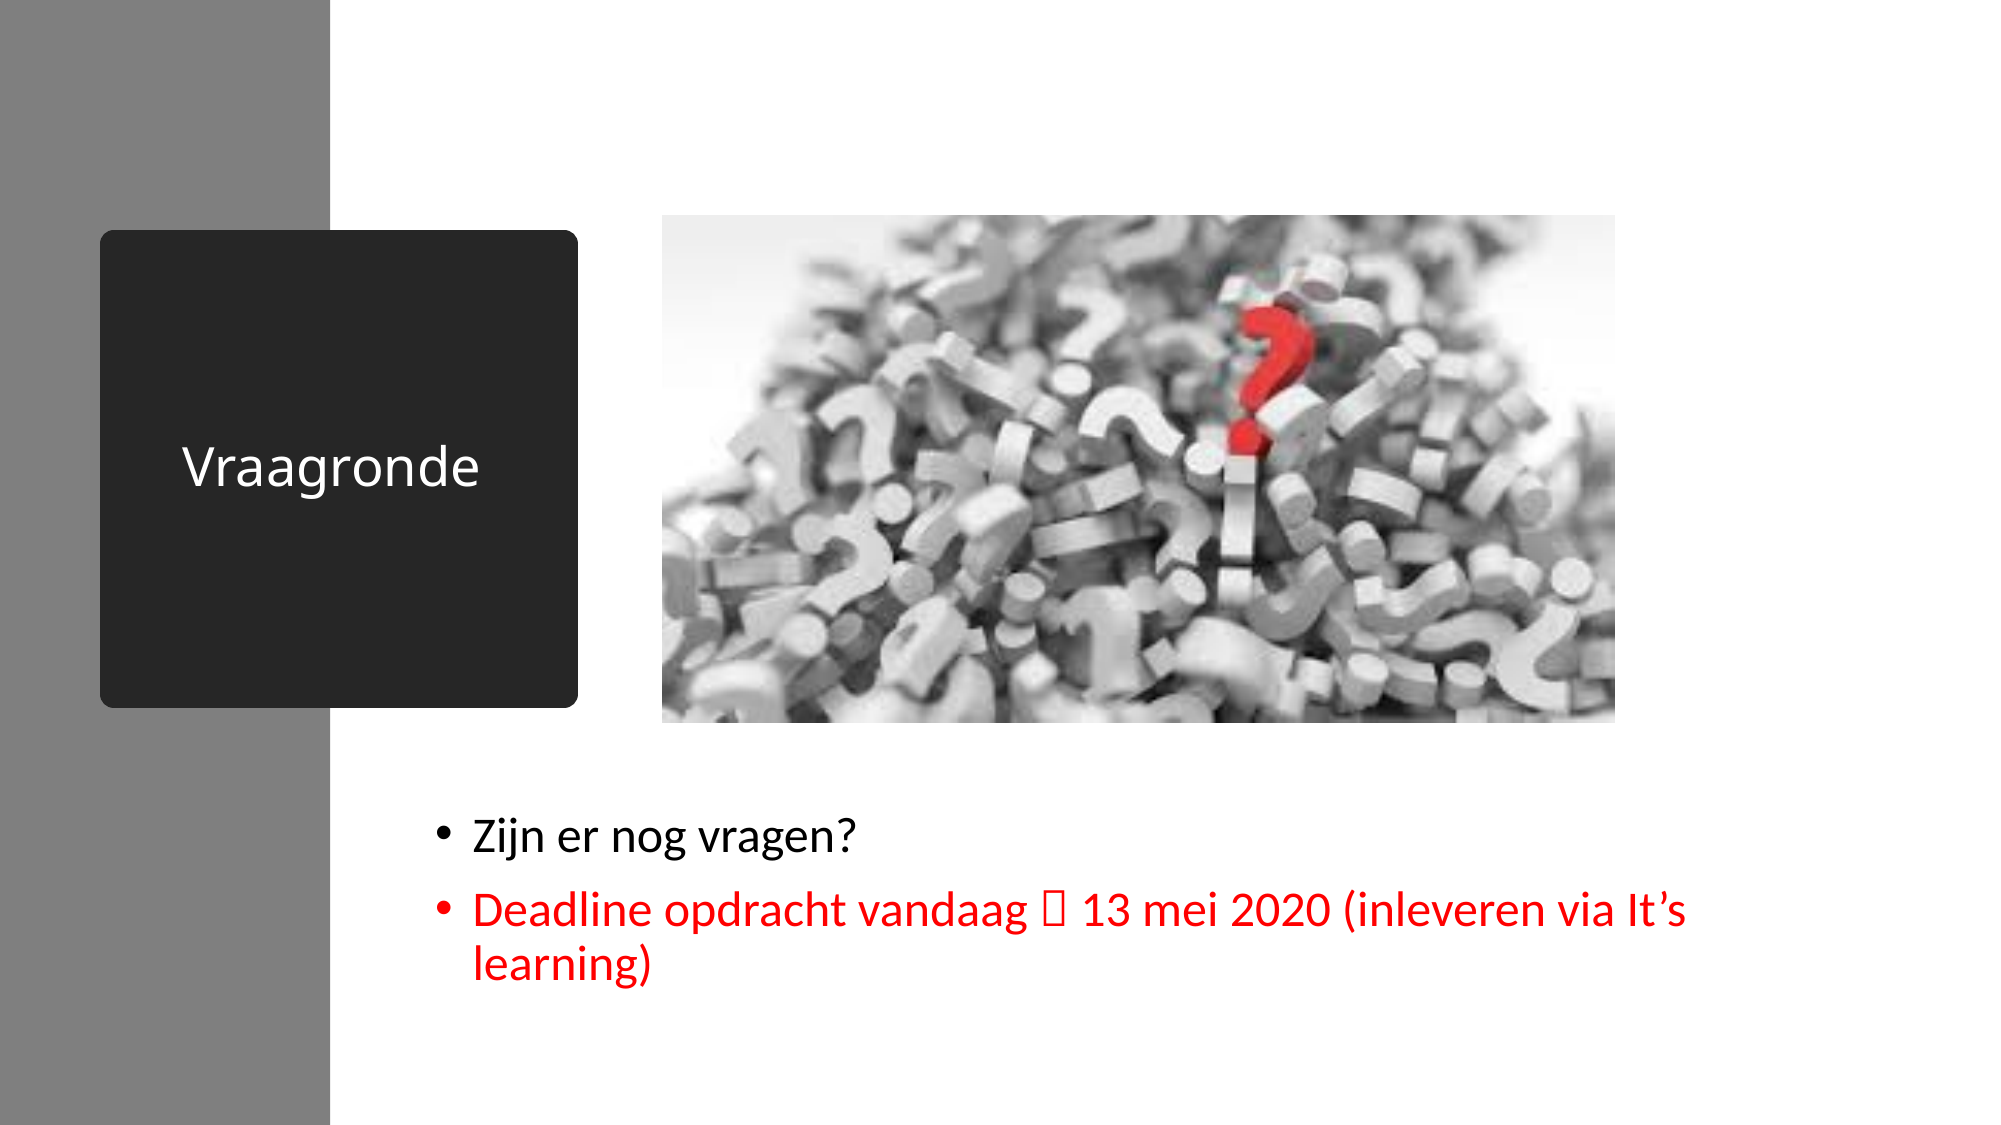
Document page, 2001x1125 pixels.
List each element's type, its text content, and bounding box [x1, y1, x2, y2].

picture [662, 215, 1615, 723]
text_box [0, 0, 331, 1125]
list Zijn er nog vragen? Deadline opdracht vandaag  13 mei 2020 (inleveren via It’s learning) [420, 801, 1842, 1014]
title Vraagronde [113, 243, 564, 694]
